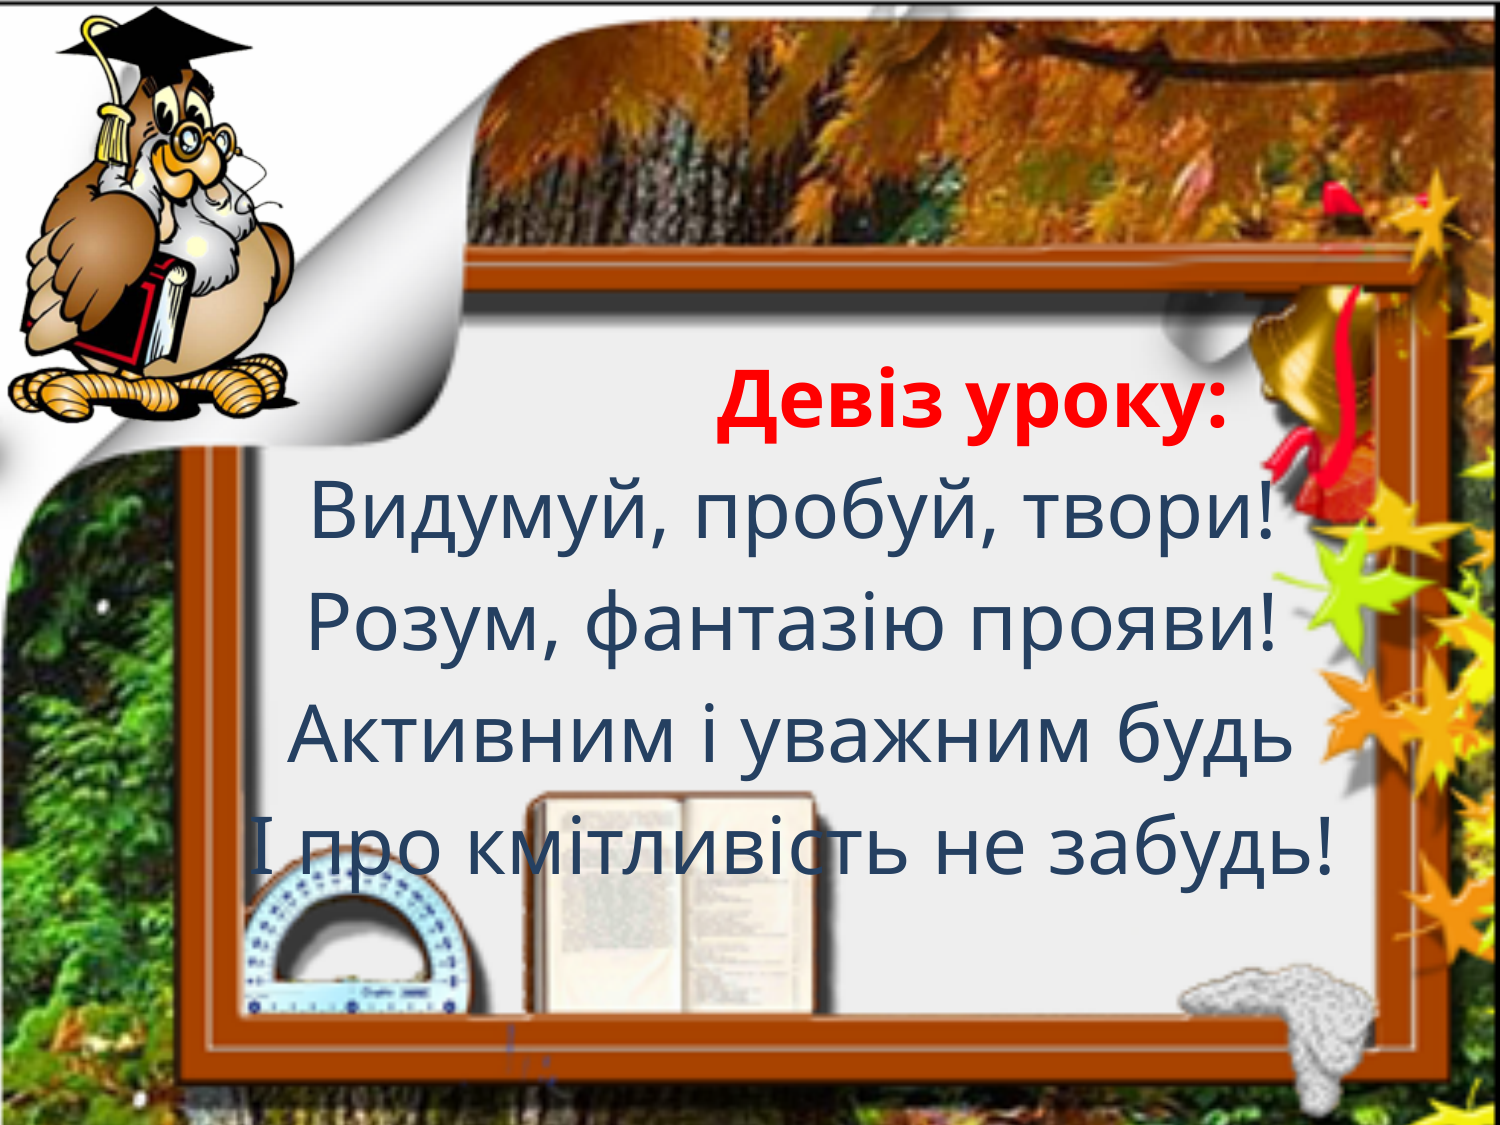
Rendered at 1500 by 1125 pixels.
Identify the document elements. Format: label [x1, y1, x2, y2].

picture [0, 0, 305, 433]
text_box [0, 0, 1500, 1125]
